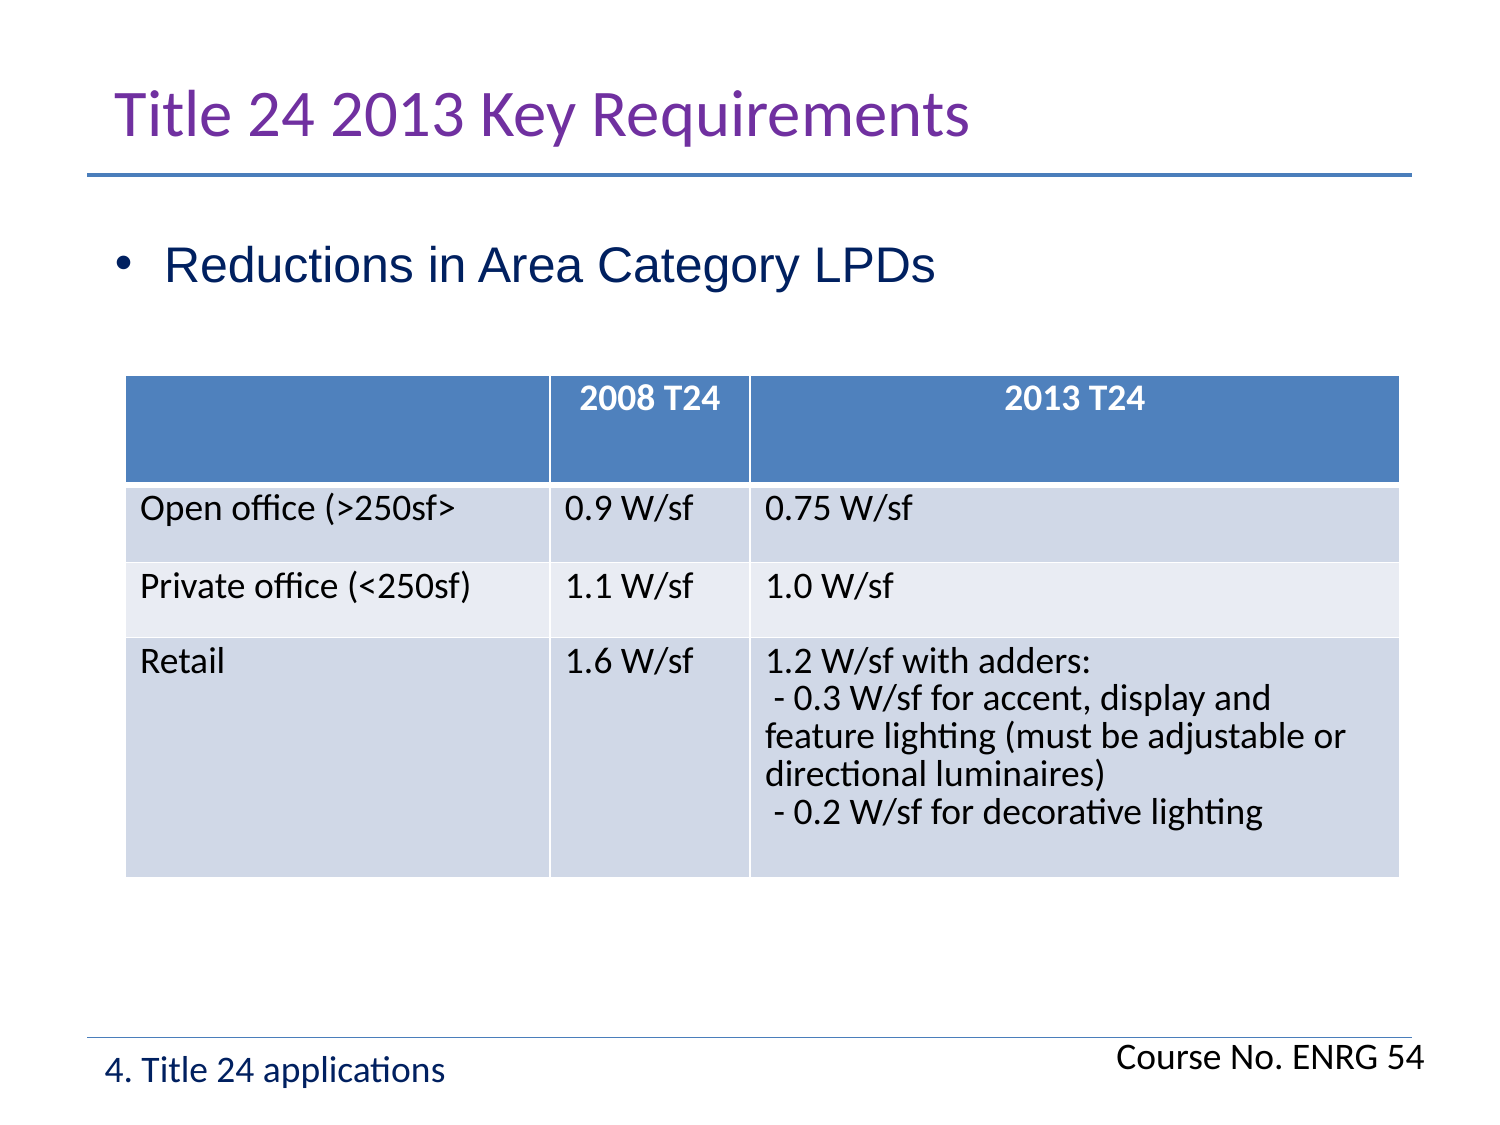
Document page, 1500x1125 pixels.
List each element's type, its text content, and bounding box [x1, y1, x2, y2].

table_cell 1.1 W/sf [551, 563, 749, 637]
table_cell 1.2 W/sf with adders: - 0.3 W/sf for accent, display and feature lighting (must be adjustable or directional luminaires) - 0.2 W/sf for decorative lighting [751, 638, 1399, 877]
table_cell 1.0 W/sf [751, 563, 1399, 637]
text_box Reductions in Area Category LPDs [99, 224, 1413, 300]
text_box Title 24 2013 Key Requirements [99, 62, 1400, 158]
table_cell Open office (>250sf> [126, 488, 549, 562]
table_header [126, 376, 549, 482]
table_cell Retail [126, 638, 549, 877]
table_header 2013 T24 [751, 376, 1399, 482]
text_box 4. Title 24 applications [89, 1045, 461, 1098]
table_cell Private office (<250sf) [126, 563, 549, 637]
table_cell 0.9 W/sf [551, 488, 749, 562]
table_cell 1.6 W/sf [551, 638, 749, 877]
table_cell 0.75 W/sf [751, 488, 1399, 562]
table_header 2008 T24 [551, 376, 749, 482]
text_box Course No. ENRG 54 [1101, 1024, 1441, 1085]
